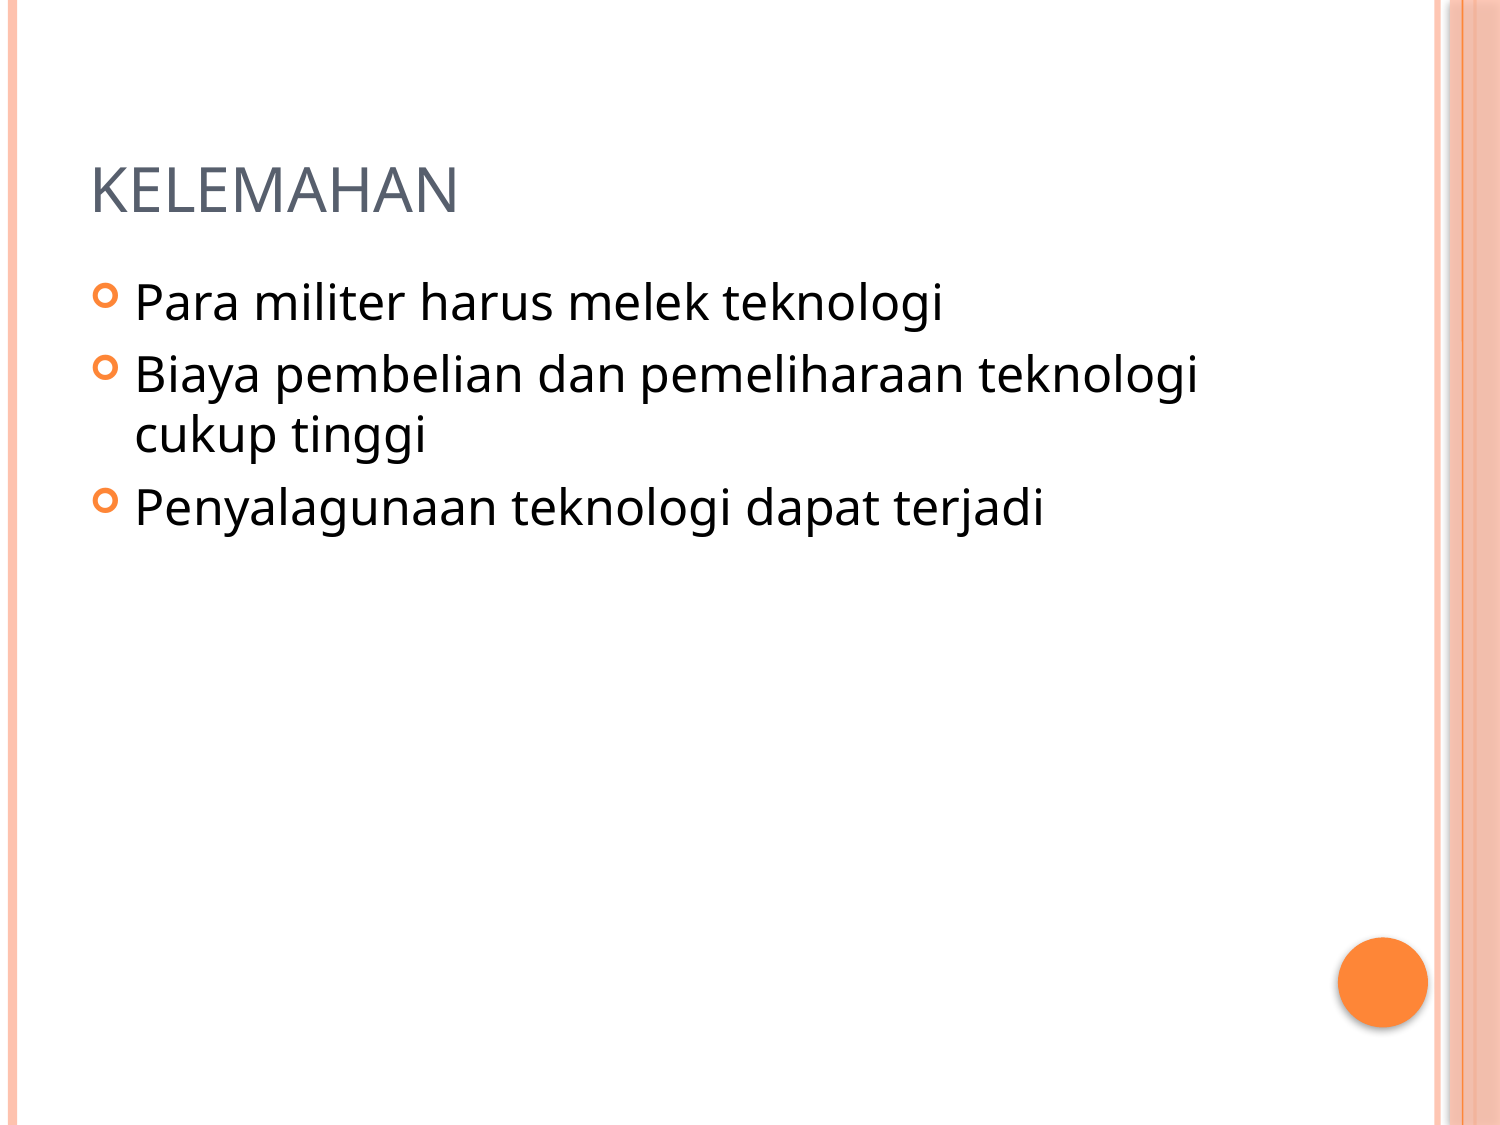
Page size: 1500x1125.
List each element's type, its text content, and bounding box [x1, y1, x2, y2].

list Para militer harus melek teknologi Biaya pembelian dan pemeliharaan teknologi cukup tinggi Penyalagunaan teknologi dapat terjadi [75, 262, 1300, 1062]
title Kelemahan [75, 45, 1300, 233]
